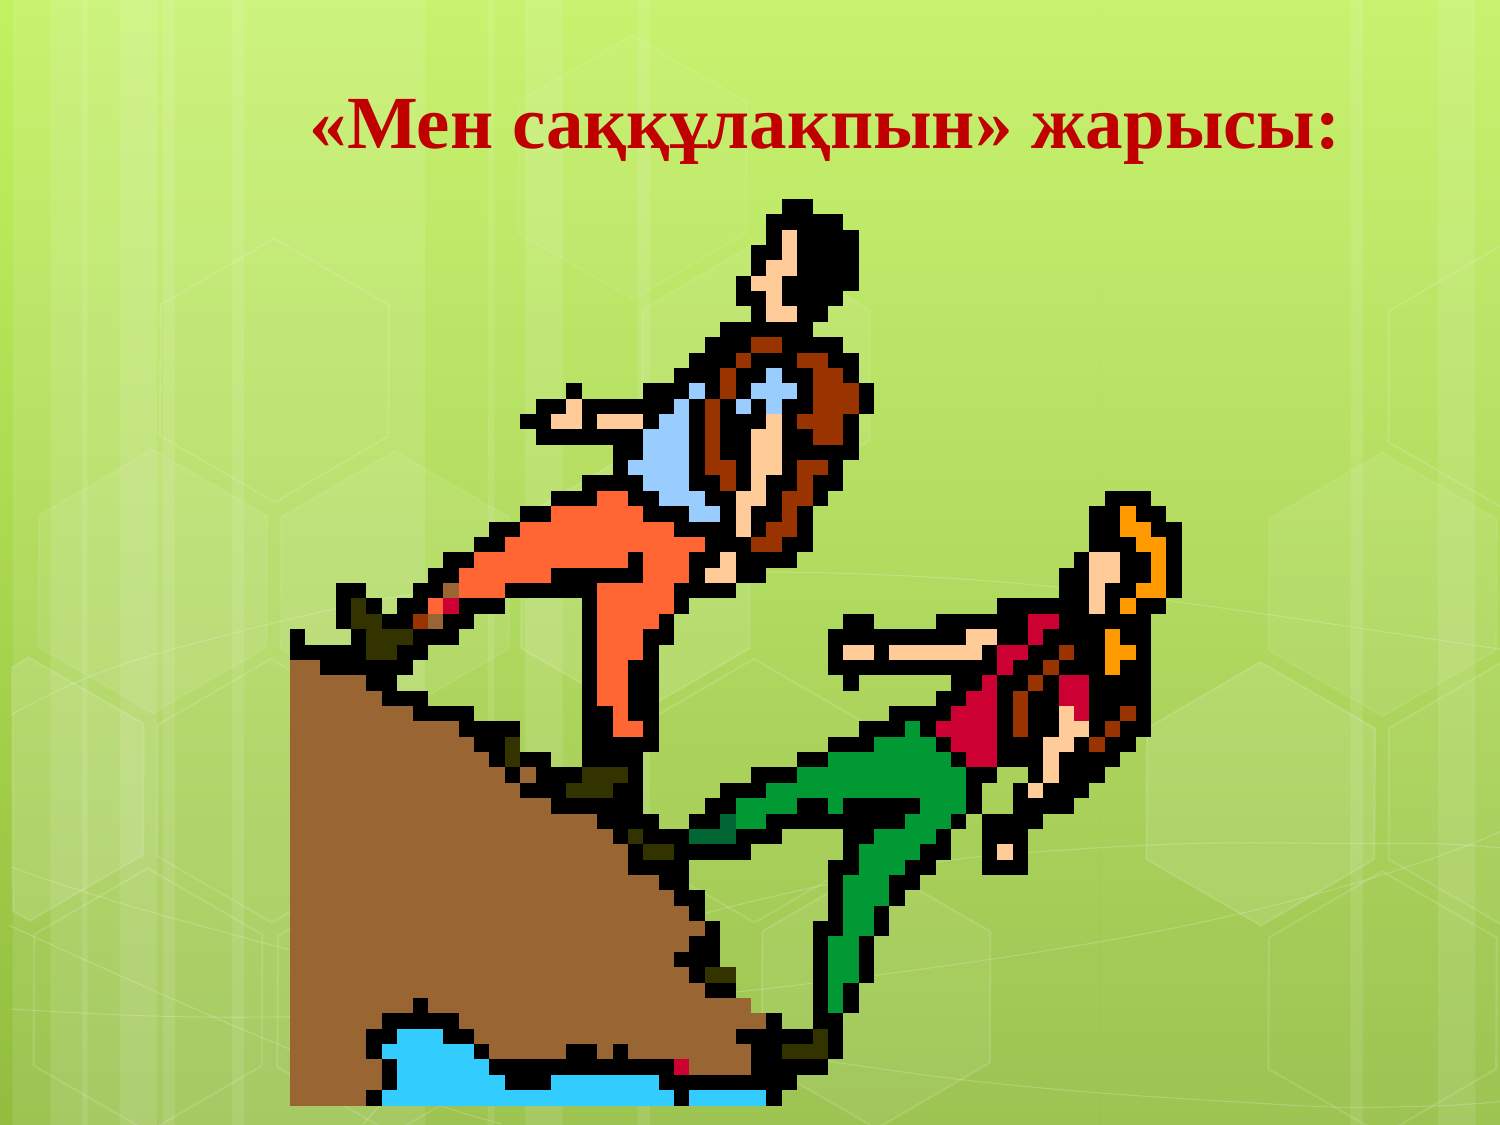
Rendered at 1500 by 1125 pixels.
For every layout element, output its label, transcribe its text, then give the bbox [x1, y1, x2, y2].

text_box «Мен саққұлақпын» жарысы: [294, 66, 1356, 172]
picture [290, 184, 1213, 1107]
